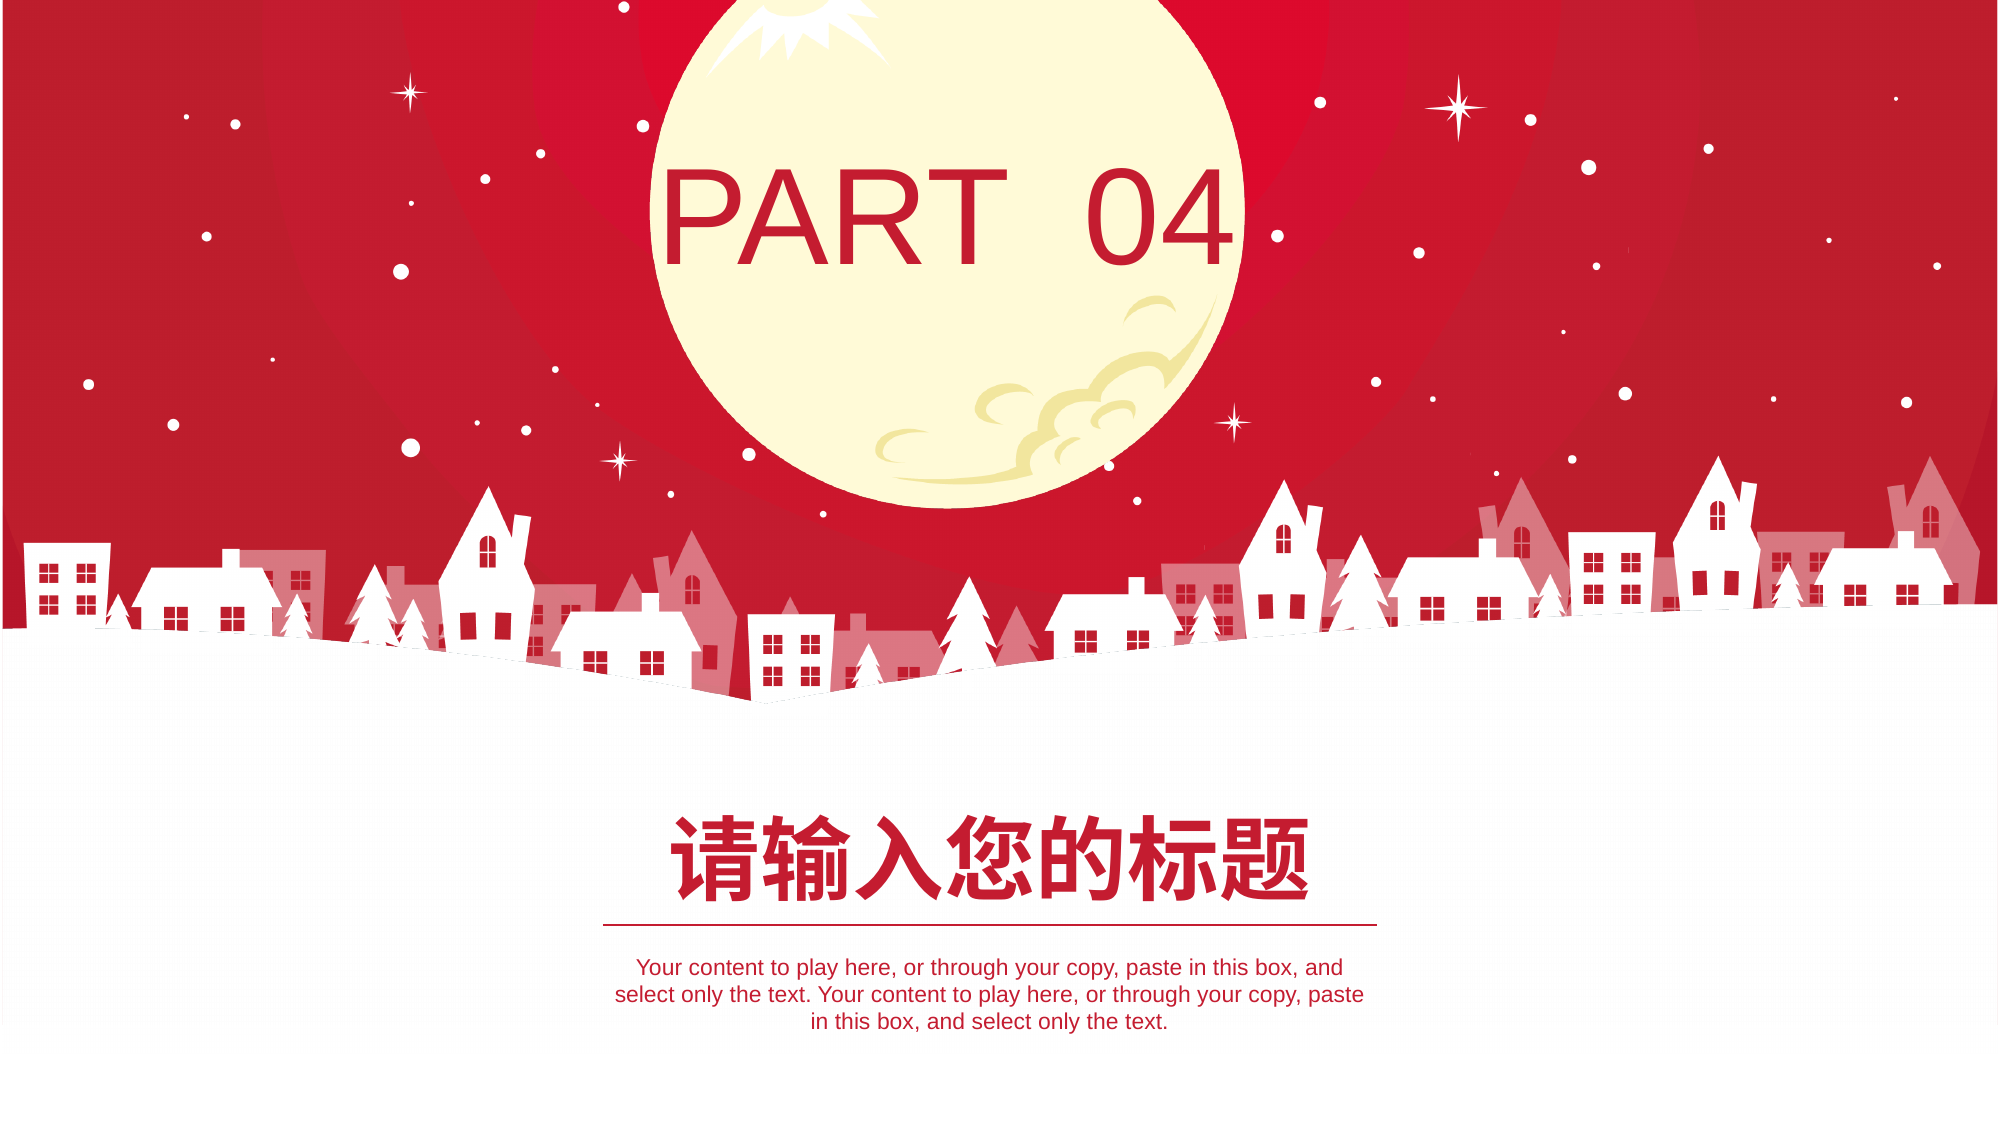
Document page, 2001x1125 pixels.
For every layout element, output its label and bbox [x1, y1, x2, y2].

text_box [2, 0, 1998, 1054]
picture [649, 0, 1245, 509]
